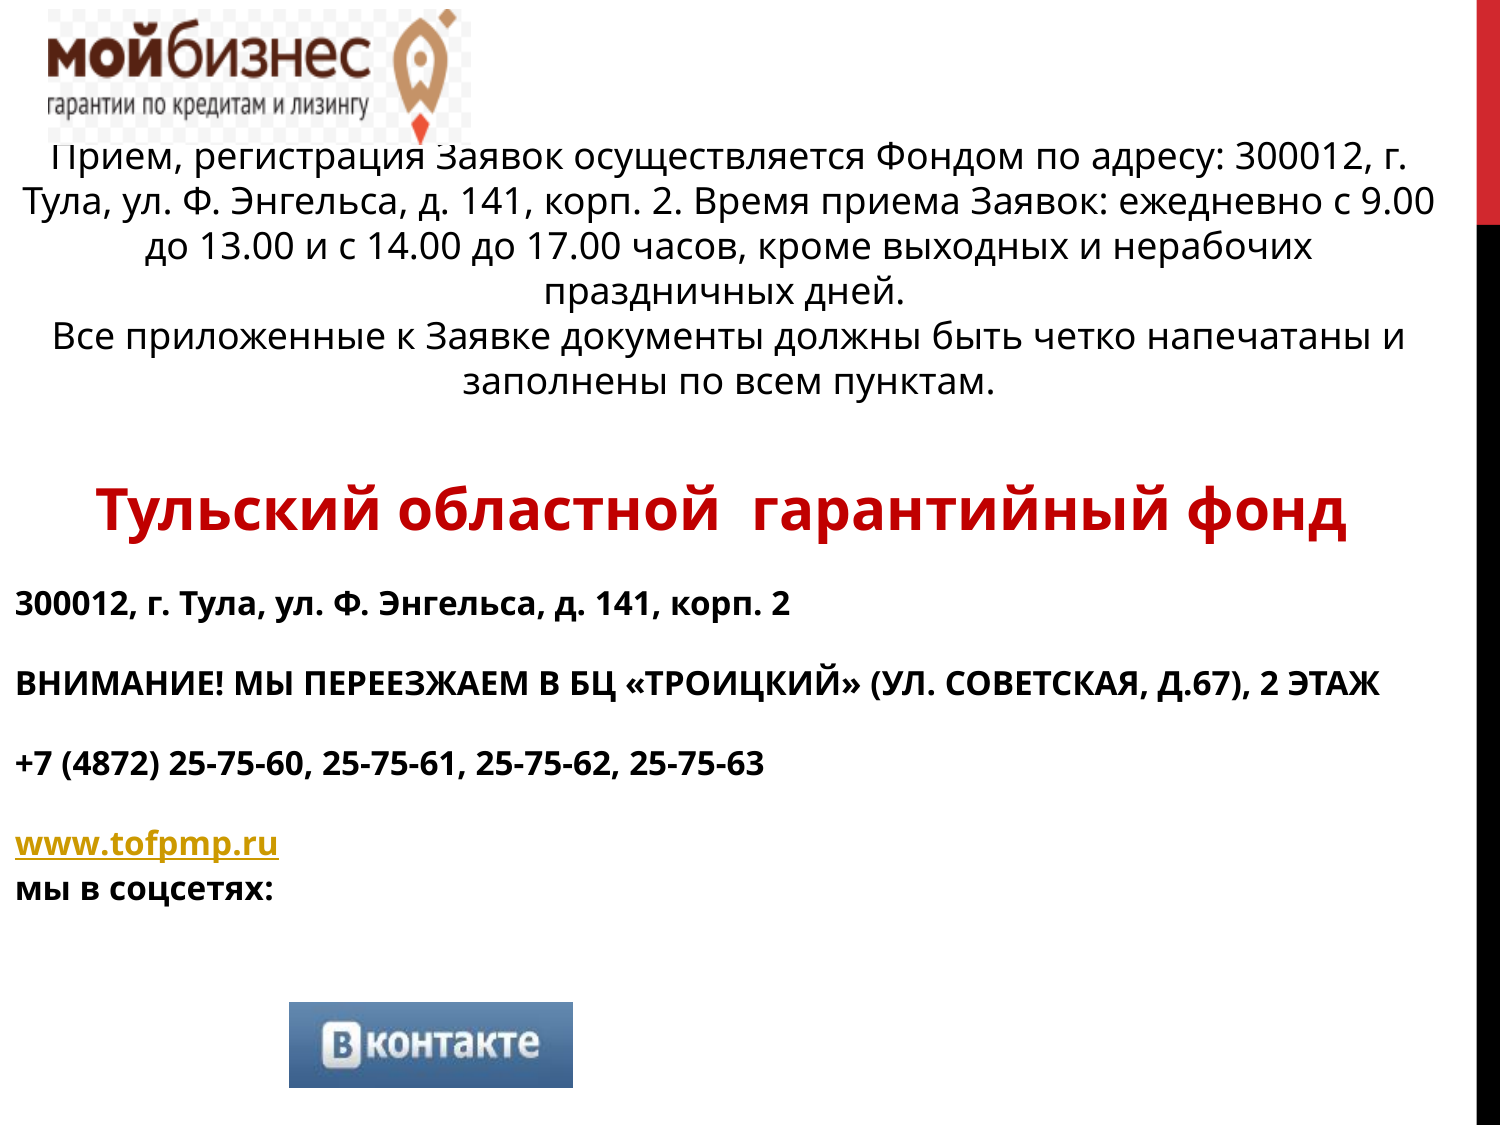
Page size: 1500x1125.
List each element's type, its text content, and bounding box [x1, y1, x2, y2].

picture [47, 8, 471, 145]
text_box Прием, регистрация Заявок осуществляется Фондом по адресу: 300012, г. Тула, ул. Ф. Энгельса, д. 141, корп. 2. Время приема Заявок: ежедневно с 9.00 до 13.00 и с 14.00 до 17.00 часов, кроме выходных и нерабочих праздничных дней. Все приложенные к Заявке документы должны быть четко напечатаны и заполнены по всем пунктам. Тульский областной гарантийный фонд 300012, г. Тула, ул. Ф. Энгельса, д. 141, корп. 2 ВНИМАНИЕ! МЫ ПЕРЕЕЗЖАЕМ В БЦ «ТРОИЦКИЙ» (УЛ. СОВЕТСКАЯ, Д.67), 2 ЭТАЖ +7 (4872) 25-75-60, 25-75-61, 25-75-62, 25-75-63 www.tofpmp.ru мы в соцсетях: [0, 5, 1459, 995]
picture [288, 1001, 574, 1089]
